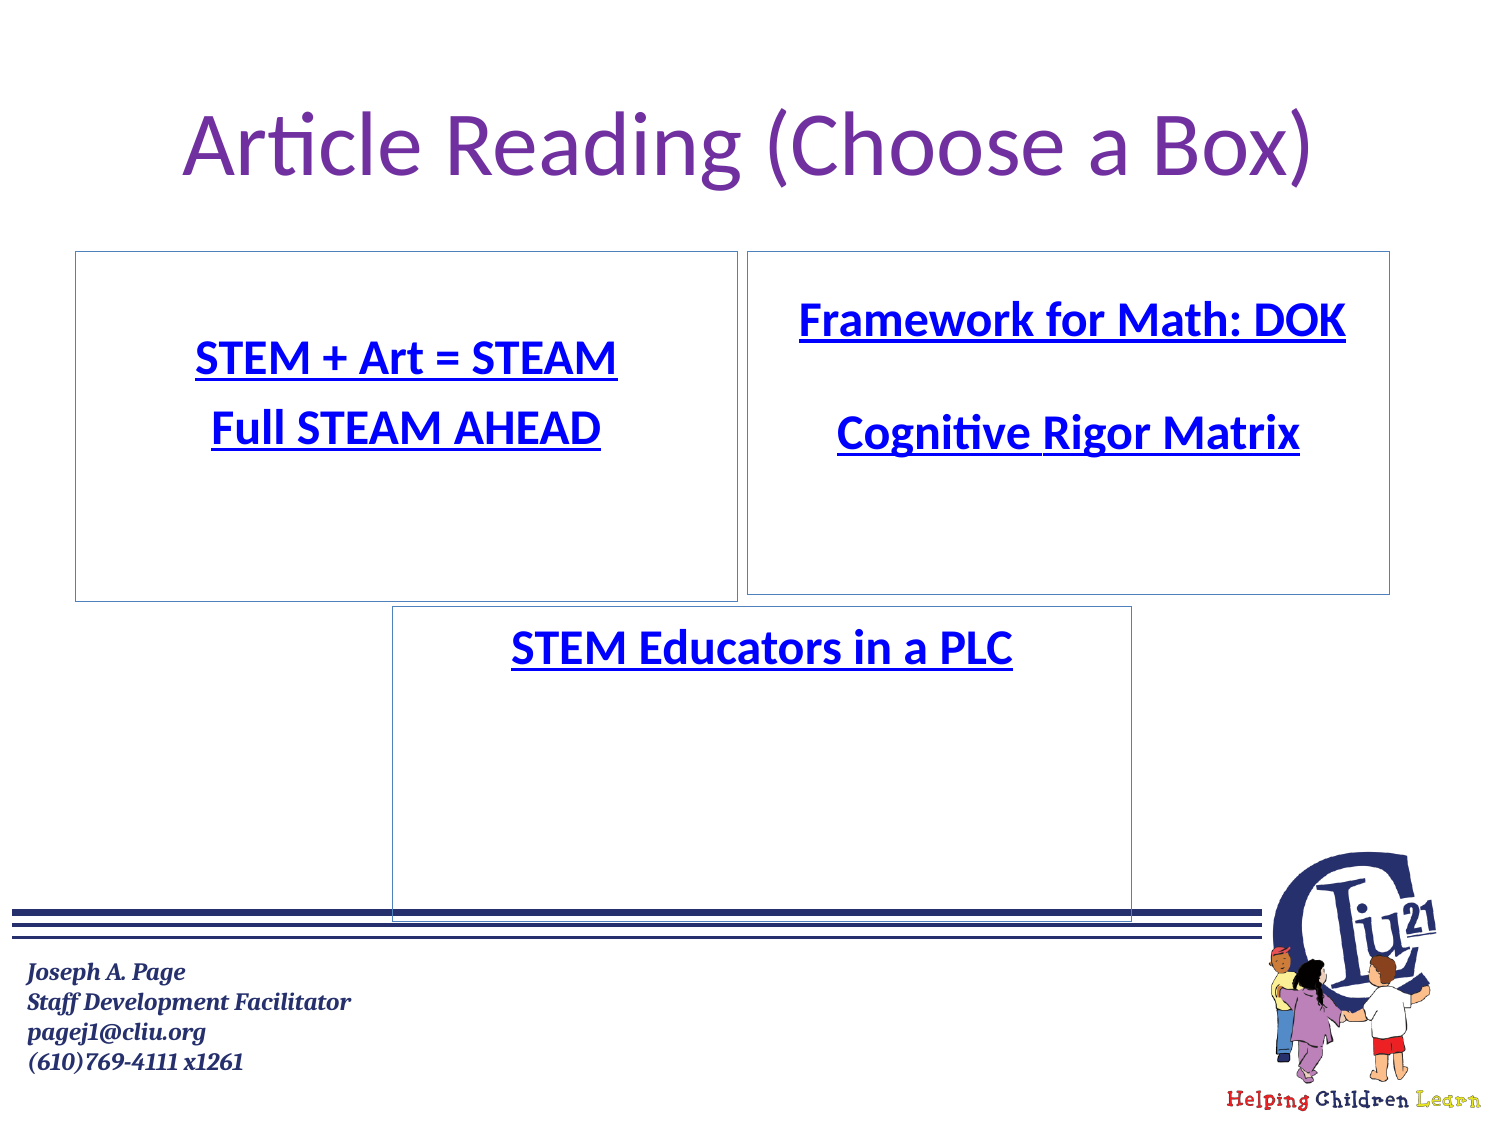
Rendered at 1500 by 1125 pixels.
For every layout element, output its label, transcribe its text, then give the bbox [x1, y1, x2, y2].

list Framework for Math: DOK [783, 248, 1447, 354]
picture [1208, 837, 1500, 1121]
text_box STEM Educators in a PLC [392, 606, 1132, 911]
text_box Joseph A. Page Staff Development Facilitator pagej1@cliu.org (610)769-4111 x1261 [12, 947, 579, 1083]
list Cognitive Rigor Matrix [747, 251, 1390, 595]
list STEM + Art = STEAM Full STEAM AHEAD [75, 251, 738, 602]
title Article Reading (Choose a Box) [75, 45, 1425, 233]
